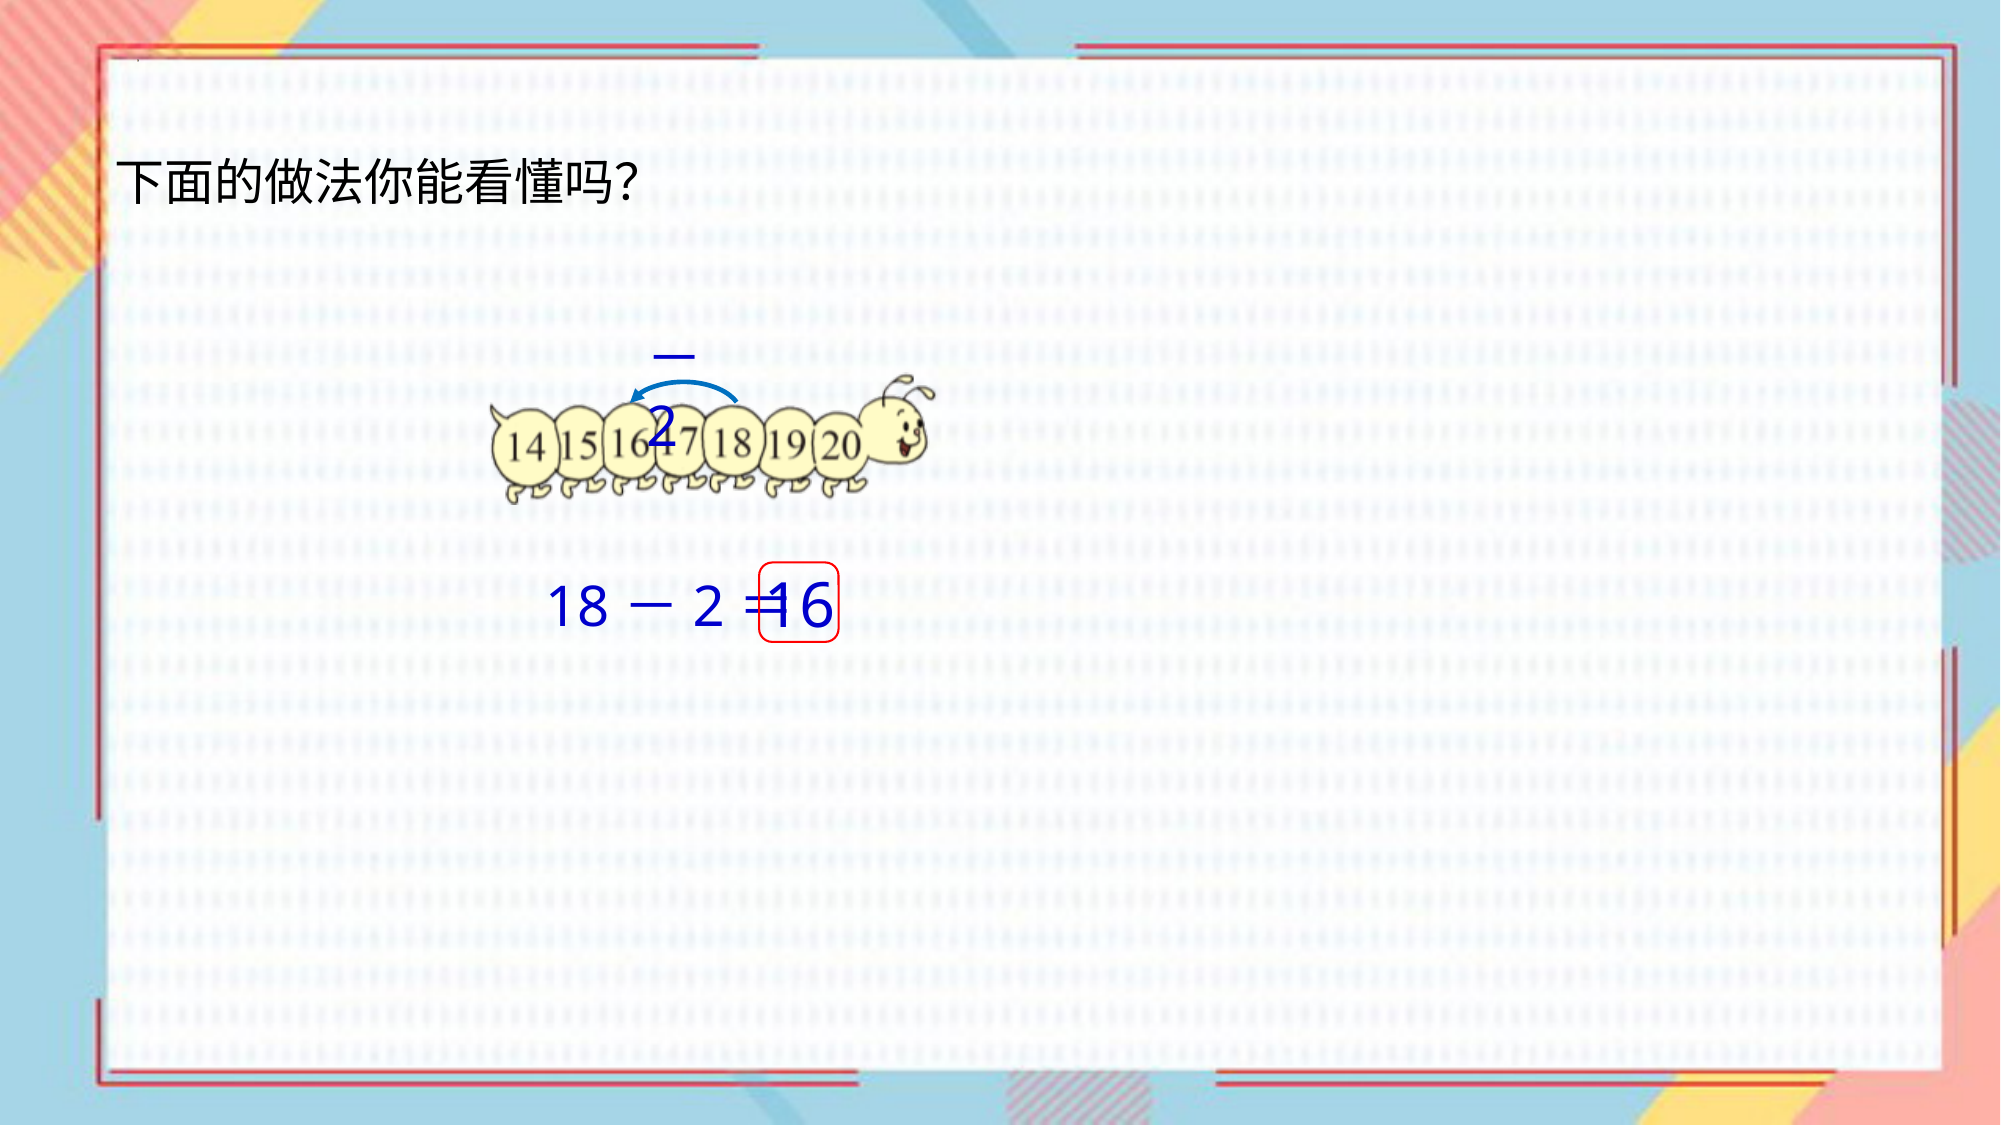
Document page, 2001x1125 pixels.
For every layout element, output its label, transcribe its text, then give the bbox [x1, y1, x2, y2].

text_box 18－2＝ [530, 562, 748, 645]
text_box 下面的做法你能看懂吗？ [99, 143, 875, 218]
text_box －2 [631, 315, 755, 362]
picture [0, 0, 2001, 1125]
text_box 16 [748, 557, 855, 648]
